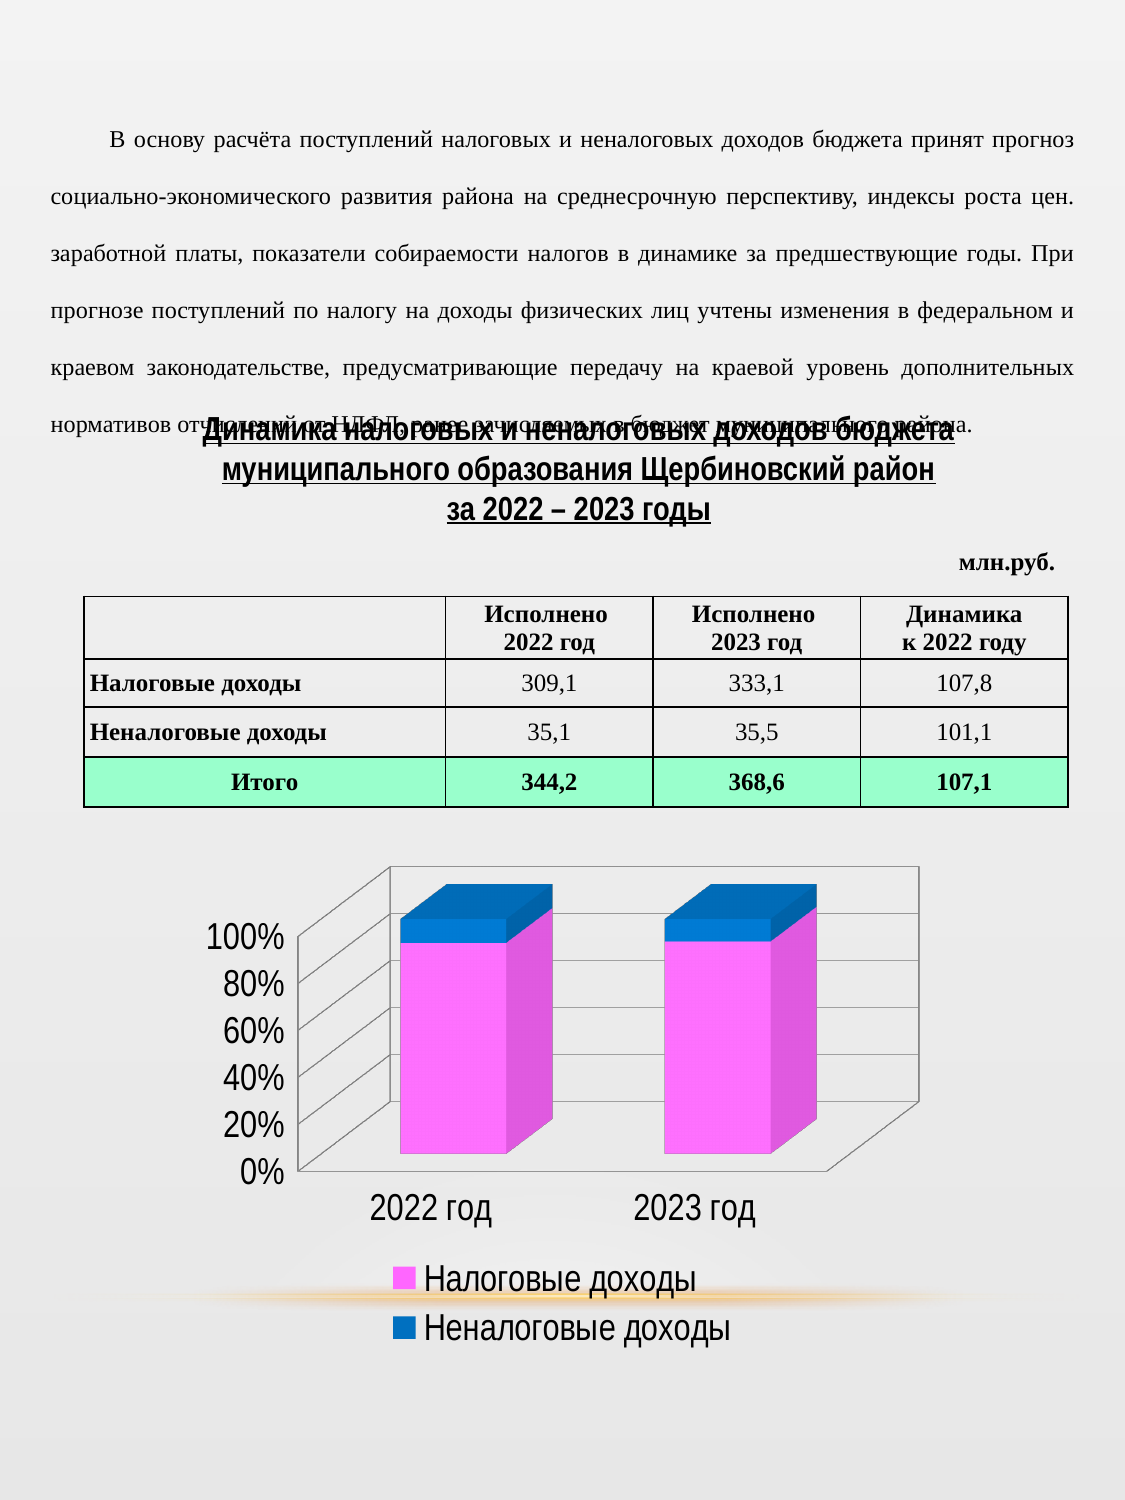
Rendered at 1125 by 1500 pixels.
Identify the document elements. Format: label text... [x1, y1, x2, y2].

table_cell Итого [85, 758, 445, 806]
table_cell 107,8 [861, 660, 1067, 706]
chart [187, 855, 938, 1357]
table_cell 107,1 [861, 758, 1067, 806]
table_header Исполнено 2022 год [446, 597, 652, 658]
text_box Динамика налоговых и неналоговых доходов бюджета муниципального образования Щербиновский район за 2022 – 2023 годы [87, 399, 1070, 535]
table_cell Налоговые доходы [85, 660, 445, 706]
table_cell 35,5 [654, 708, 860, 756]
table_cell 35,1 [446, 708, 652, 756]
picture [0, 0, 1125, 1500]
text_box В основу расчёта поступлений налоговых и неналоговых доходов бюджета принят прогноз социально-экономического развития района на среднесрочную перспективу, индексы роста цен. заработной платы, показатели собираемости налогов в динамике за предшествующие годы. При прогнозе поступлений по налогу на доходы физических лиц учтены изменения в федеральном и краевом законодательстве, предусматривающие передачу на краевой уровень дополнительных нормативов отчислений от НДФЛ, ранее зачисляемых в бюджет муниципального района. [35, 88, 1091, 445]
table_header [85, 597, 445, 658]
table_cell 344,2 [446, 758, 652, 806]
table_cell 333,1 [654, 660, 860, 706]
table_header Исполнено 2023 год [654, 597, 860, 658]
table_cell 309,1 [446, 660, 652, 706]
table_cell 101,1 [861, 708, 1067, 756]
table_cell 368,6 [654, 758, 860, 806]
text_box млн.руб. [914, 537, 1070, 583]
table_header Динамика к 2022 году [861, 597, 1067, 658]
table_cell Неналоговые доходы [85, 708, 445, 756]
